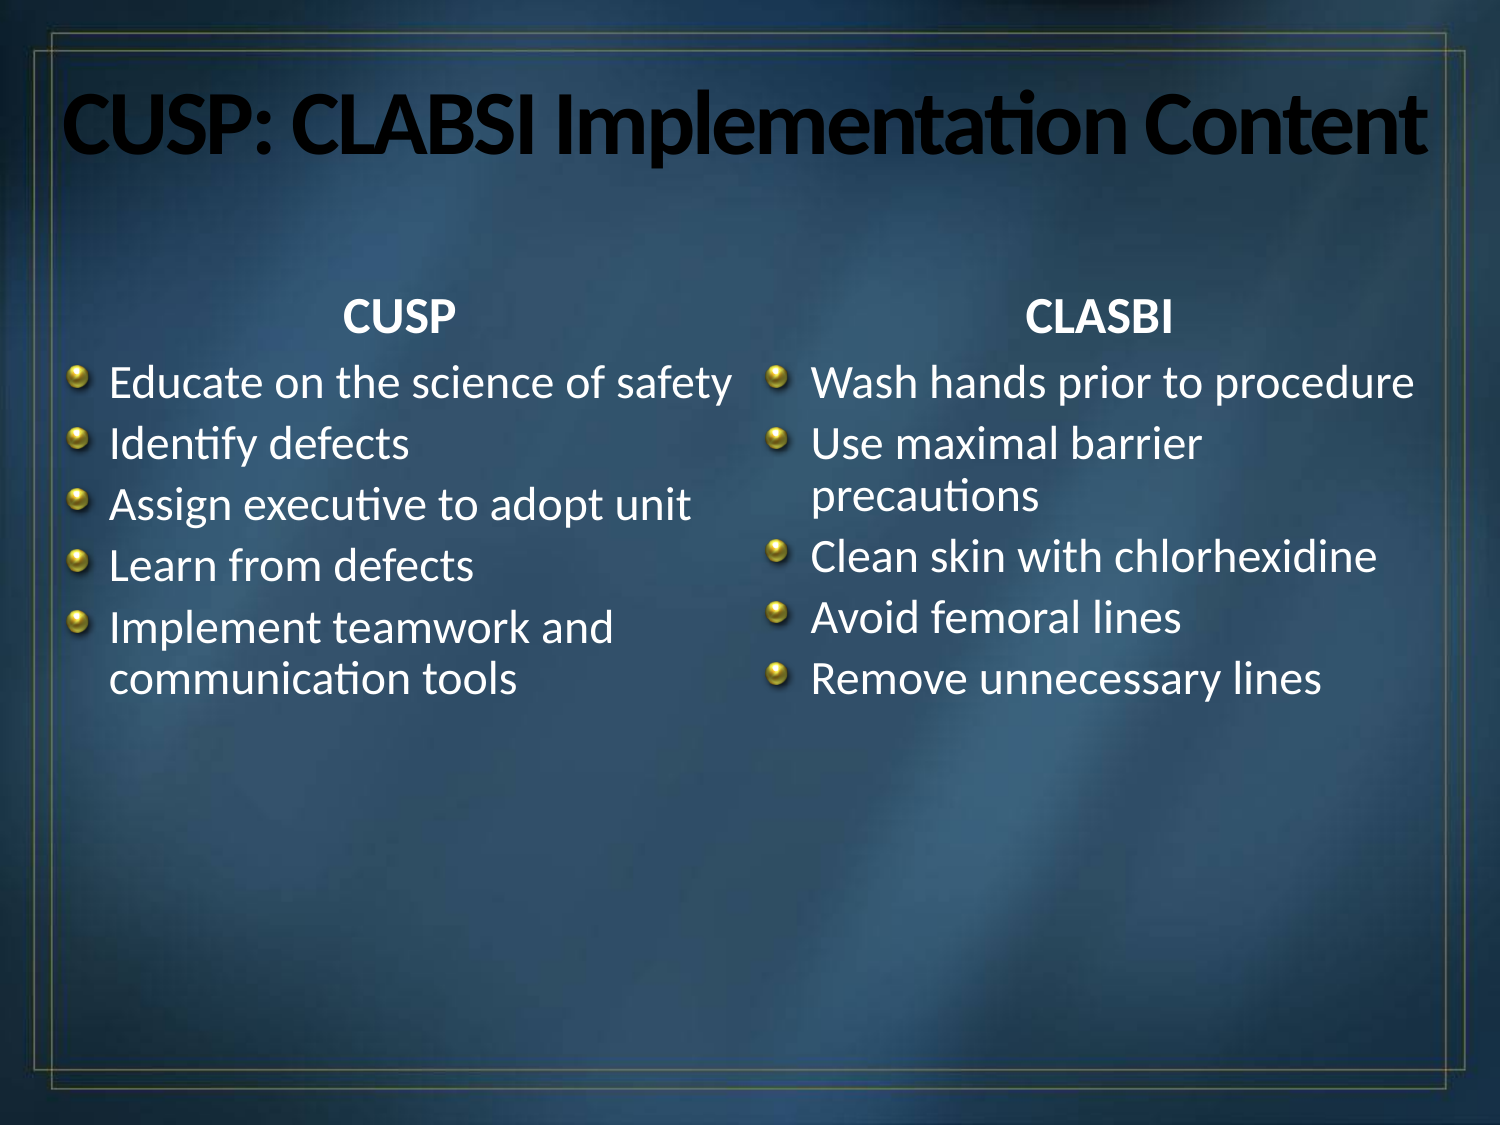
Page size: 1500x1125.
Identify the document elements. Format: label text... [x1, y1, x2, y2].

picture [0, 0, 1500, 1125]
list Wash hands prior to procedure Use maximal barrier precautions Clean skin with chlorhexidine Avoid femoral lines Remove unnecessary lines [761, 356, 1438, 717]
list CUSP [62, 288, 738, 346]
list Educate on the science of safety Identify defects Assign executive to adopt unit Learn from defects Implement teamwork and communication tools [62, 356, 738, 717]
list CLASBI [762, 288, 1438, 346]
title CUSP: CLABSI Implementation Content [62, 75, 1438, 185]
